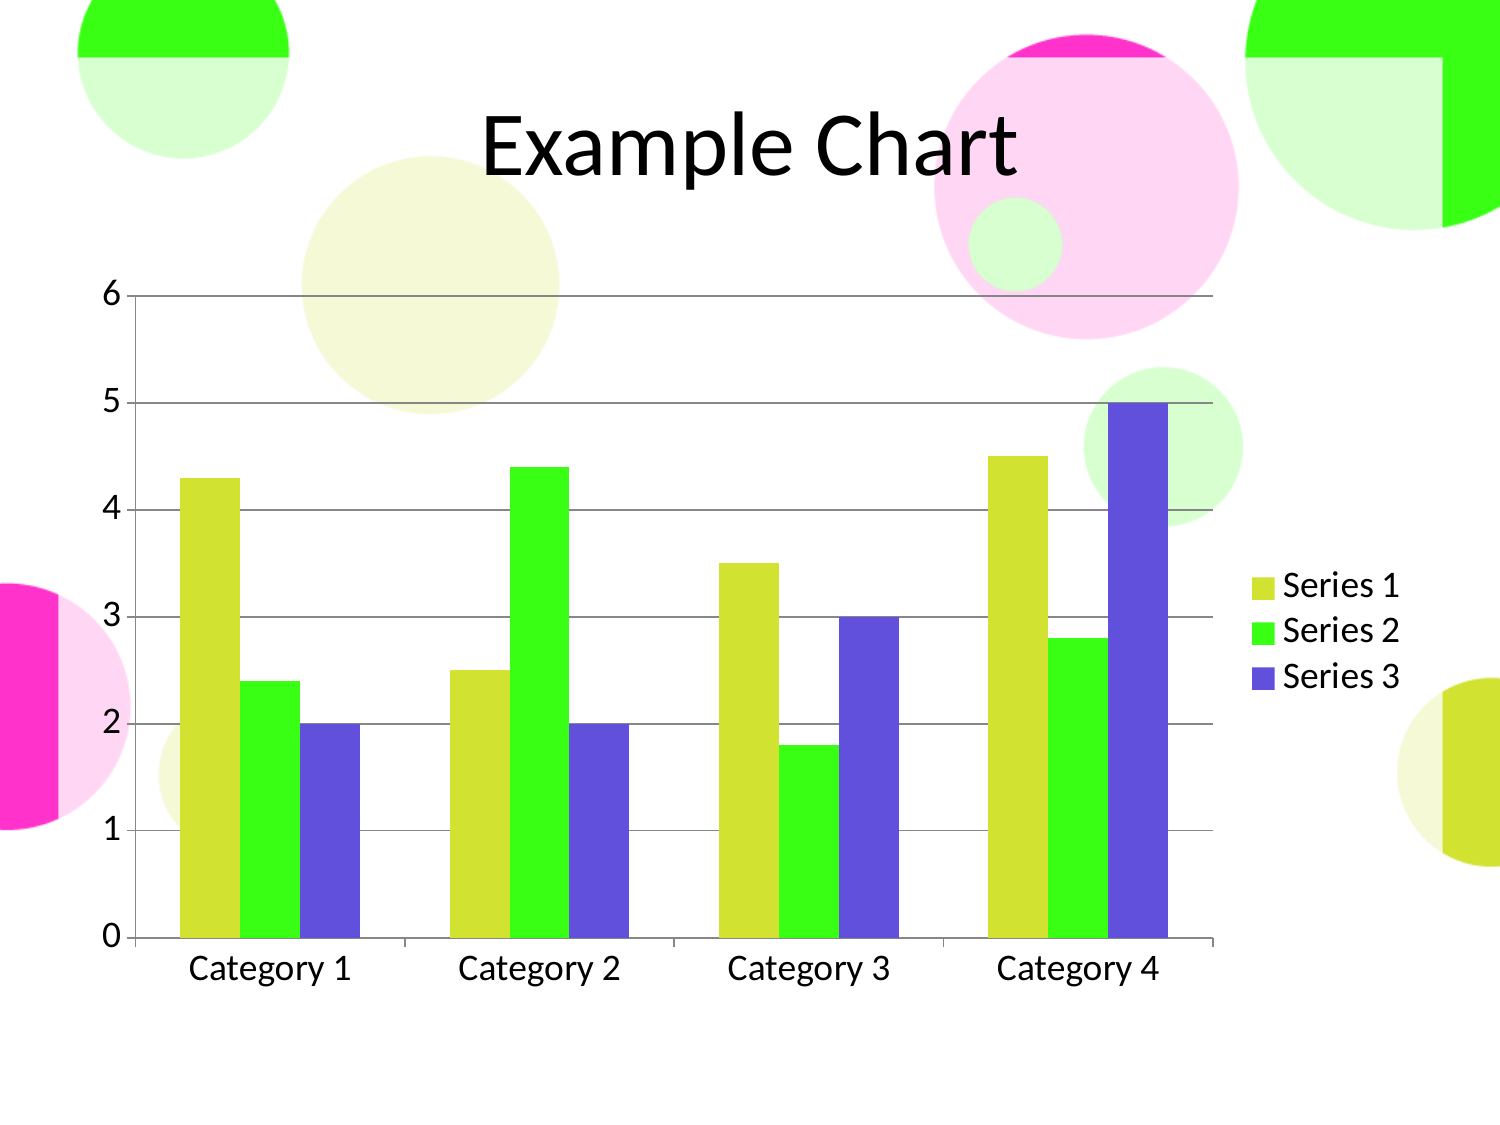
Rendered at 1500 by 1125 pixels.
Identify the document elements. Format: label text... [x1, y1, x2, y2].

chart [74, 262, 1426, 1006]
title Example Chart [75, 45, 1425, 233]
picture [0, 0, 1500, 1125]
